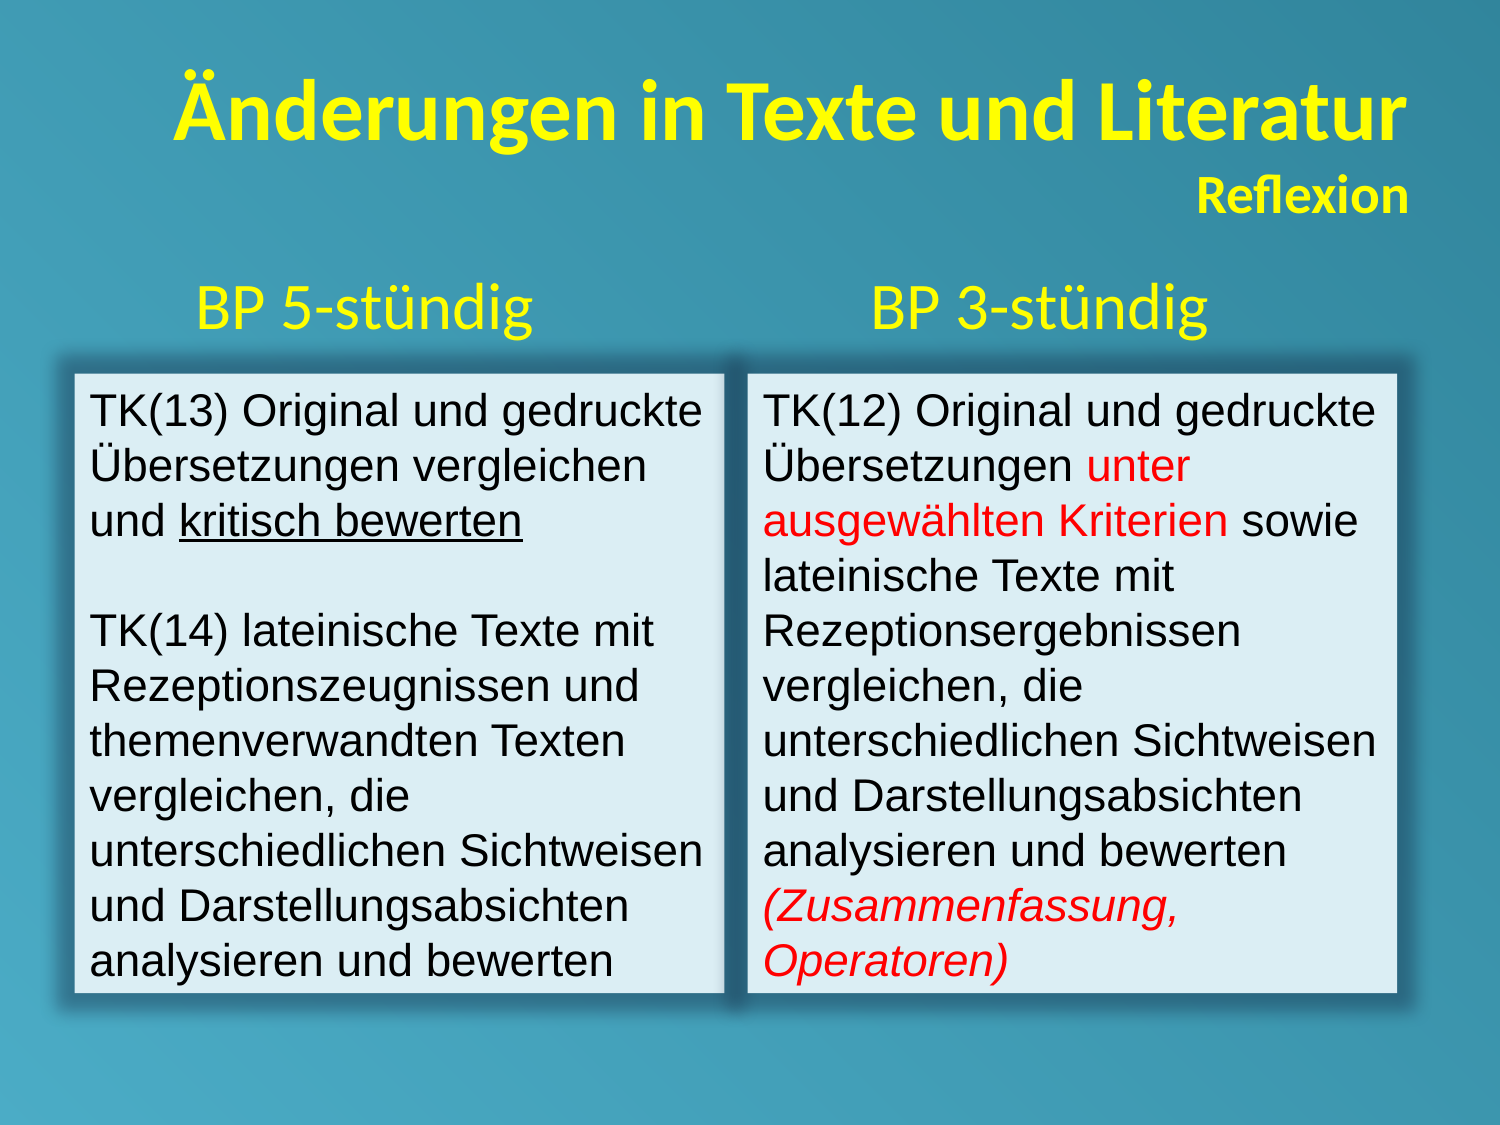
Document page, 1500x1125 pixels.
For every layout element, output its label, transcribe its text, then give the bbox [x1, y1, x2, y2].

title Änderungen in Texte und Literatur Reflexion [75, 45, 1425, 233]
list BP 5-stündig BP 3-stündig [75, 255, 1425, 353]
text_box TK(13) Original und gedruckte Übersetzungen vergleichen und kritisch bewerten TK(14) lateinische Texte mit Rezeptionszeugnissen und themenverwandten Texten vergleichen, die unterschiedlichen Sichtweisen und Darstellungsabsichten analysieren und bewerten [74, 373, 717, 994]
text_box TK(12) Original und gedruckte Übersetzungen unter ausgewählten Kriterien sowie lateinische Texte mit Rezeptionsergebnissen vergleichen, die unterschiedlichen Sichtweisen und Darstellungsabsichten analysieren und bewerten (Zusammenfassung, Operatoren) [747, 373, 1398, 994]
